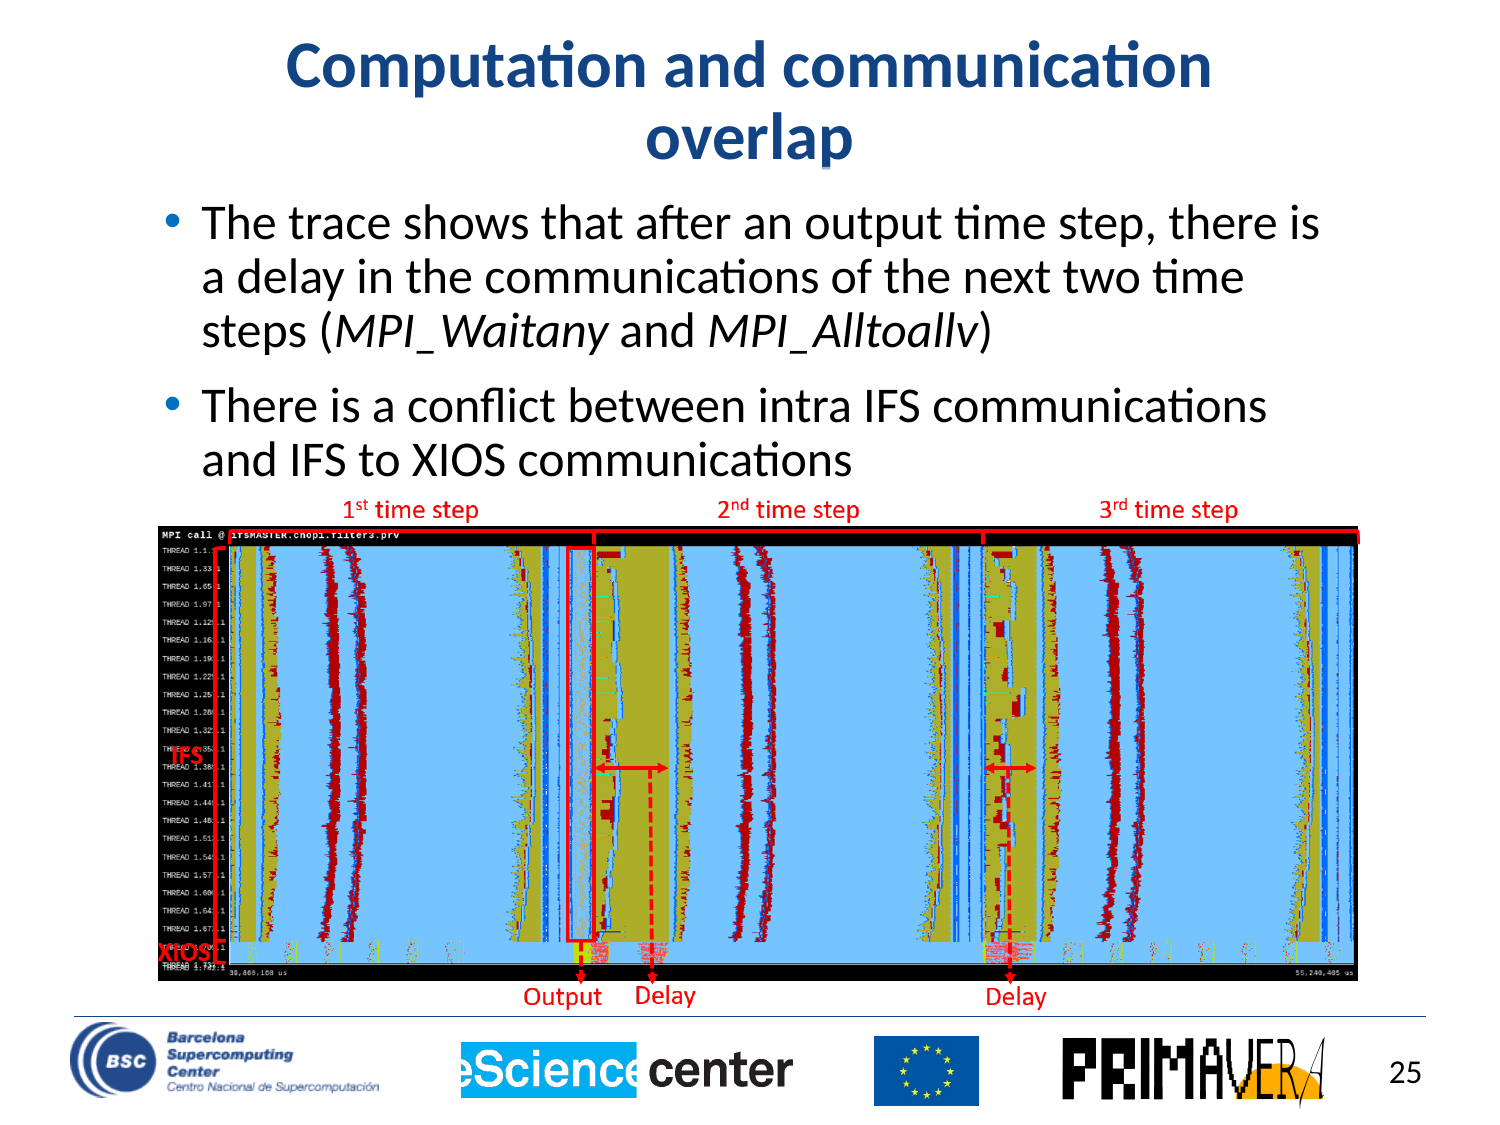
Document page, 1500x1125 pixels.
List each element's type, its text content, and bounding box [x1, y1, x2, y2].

title Computation and communication overlap [192, 45, 1308, 159]
picture [140, 483, 1360, 1016]
list The trace shows that after an output time step, there is a delay in the communications of the next two time steps (MPI_Waitany and MPI_Alltoallv) There is a conflict between intra IFS communications and IFS to XIOS communications [140, 166, 1360, 483]
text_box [73, 1016, 1438, 1109]
